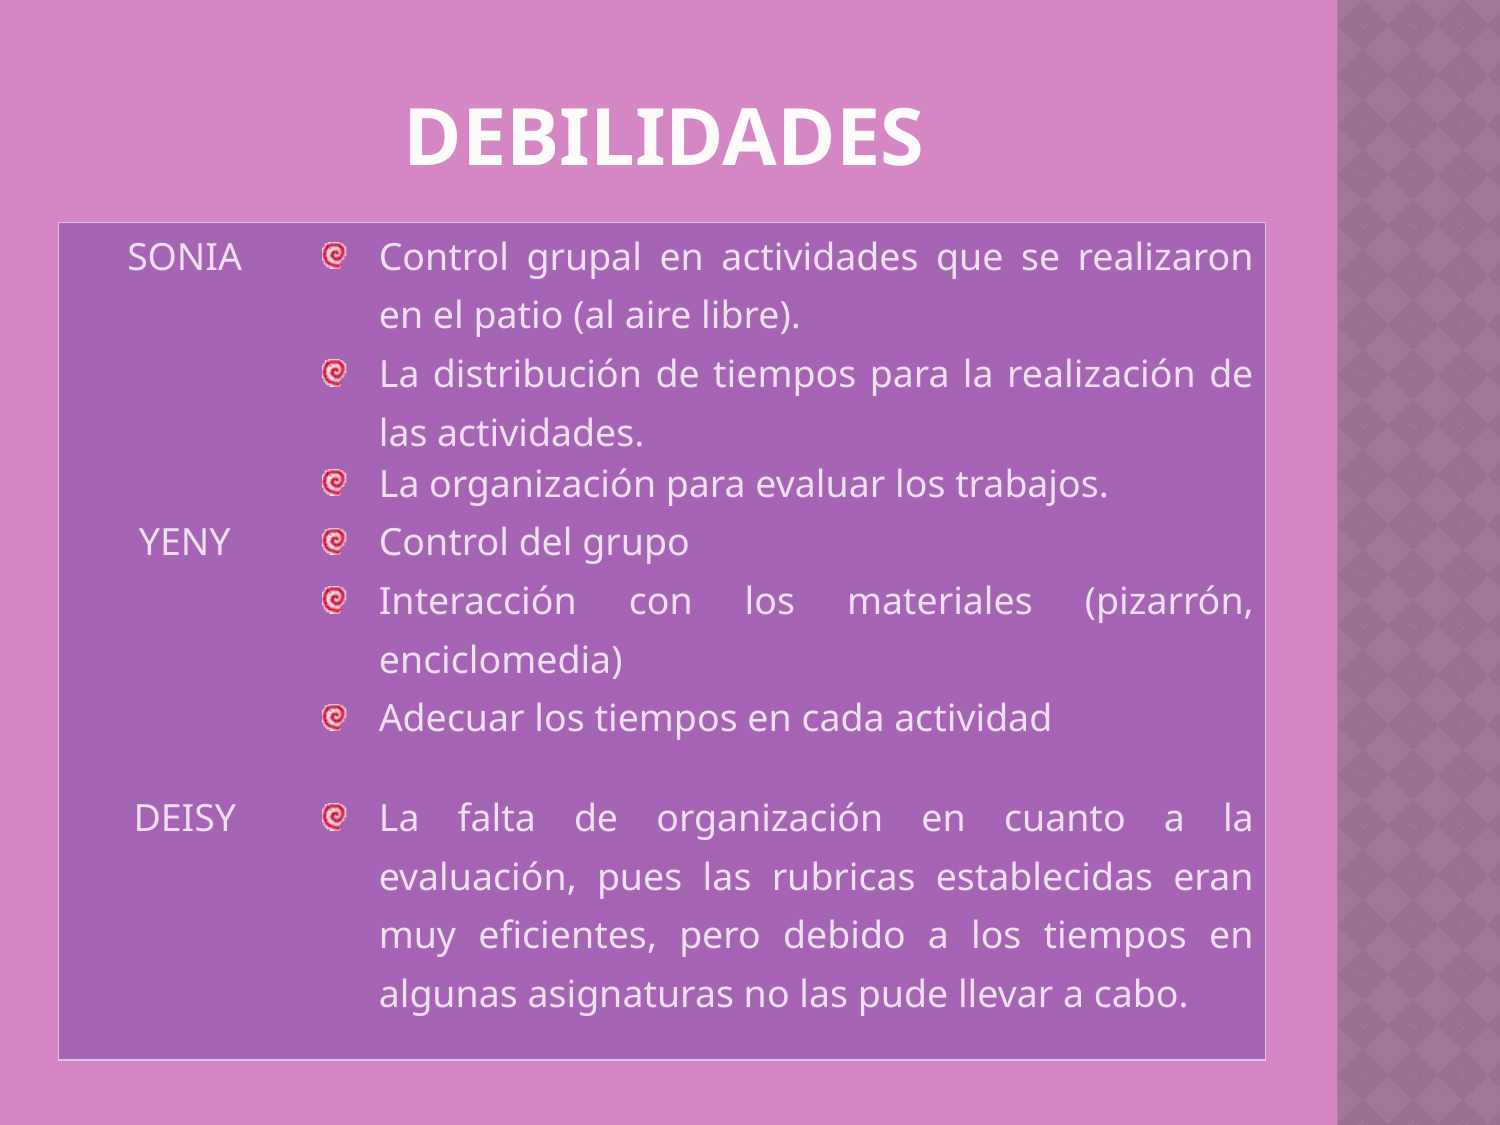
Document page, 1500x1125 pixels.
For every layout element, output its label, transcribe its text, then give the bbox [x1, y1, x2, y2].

table_cell La falta de organización en cuanto a la evaluación, pues las rubricas establecidas eran muy eficientes, pero debido a los tiempos en algunas asignaturas no las pude llevar a cabo. [311, 784, 1265, 1059]
picture [322, 586, 348, 614]
picture [322, 242, 348, 269]
picture [322, 803, 348, 831]
picture [322, 469, 348, 496]
picture [322, 359, 348, 387]
title DEBILIDADES [70, 46, 1258, 182]
table_header SONIA [59, 223, 311, 508]
table_cell DEISY [59, 784, 311, 1059]
picture [322, 528, 348, 555]
table_cell YENY [59, 508, 311, 784]
picture [322, 704, 348, 731]
table_header Control grupal en actividades que se realizaron en el patio (al aire libre). La distribución de tiempos para la realización de las actividades. La organización para evaluar los trabajos. [311, 223, 1265, 508]
table_cell Control del grupo Interacción con los materiales (pizarrón, enciclomedia) Adecuar los tiempos en cada actividad [311, 508, 1265, 784]
